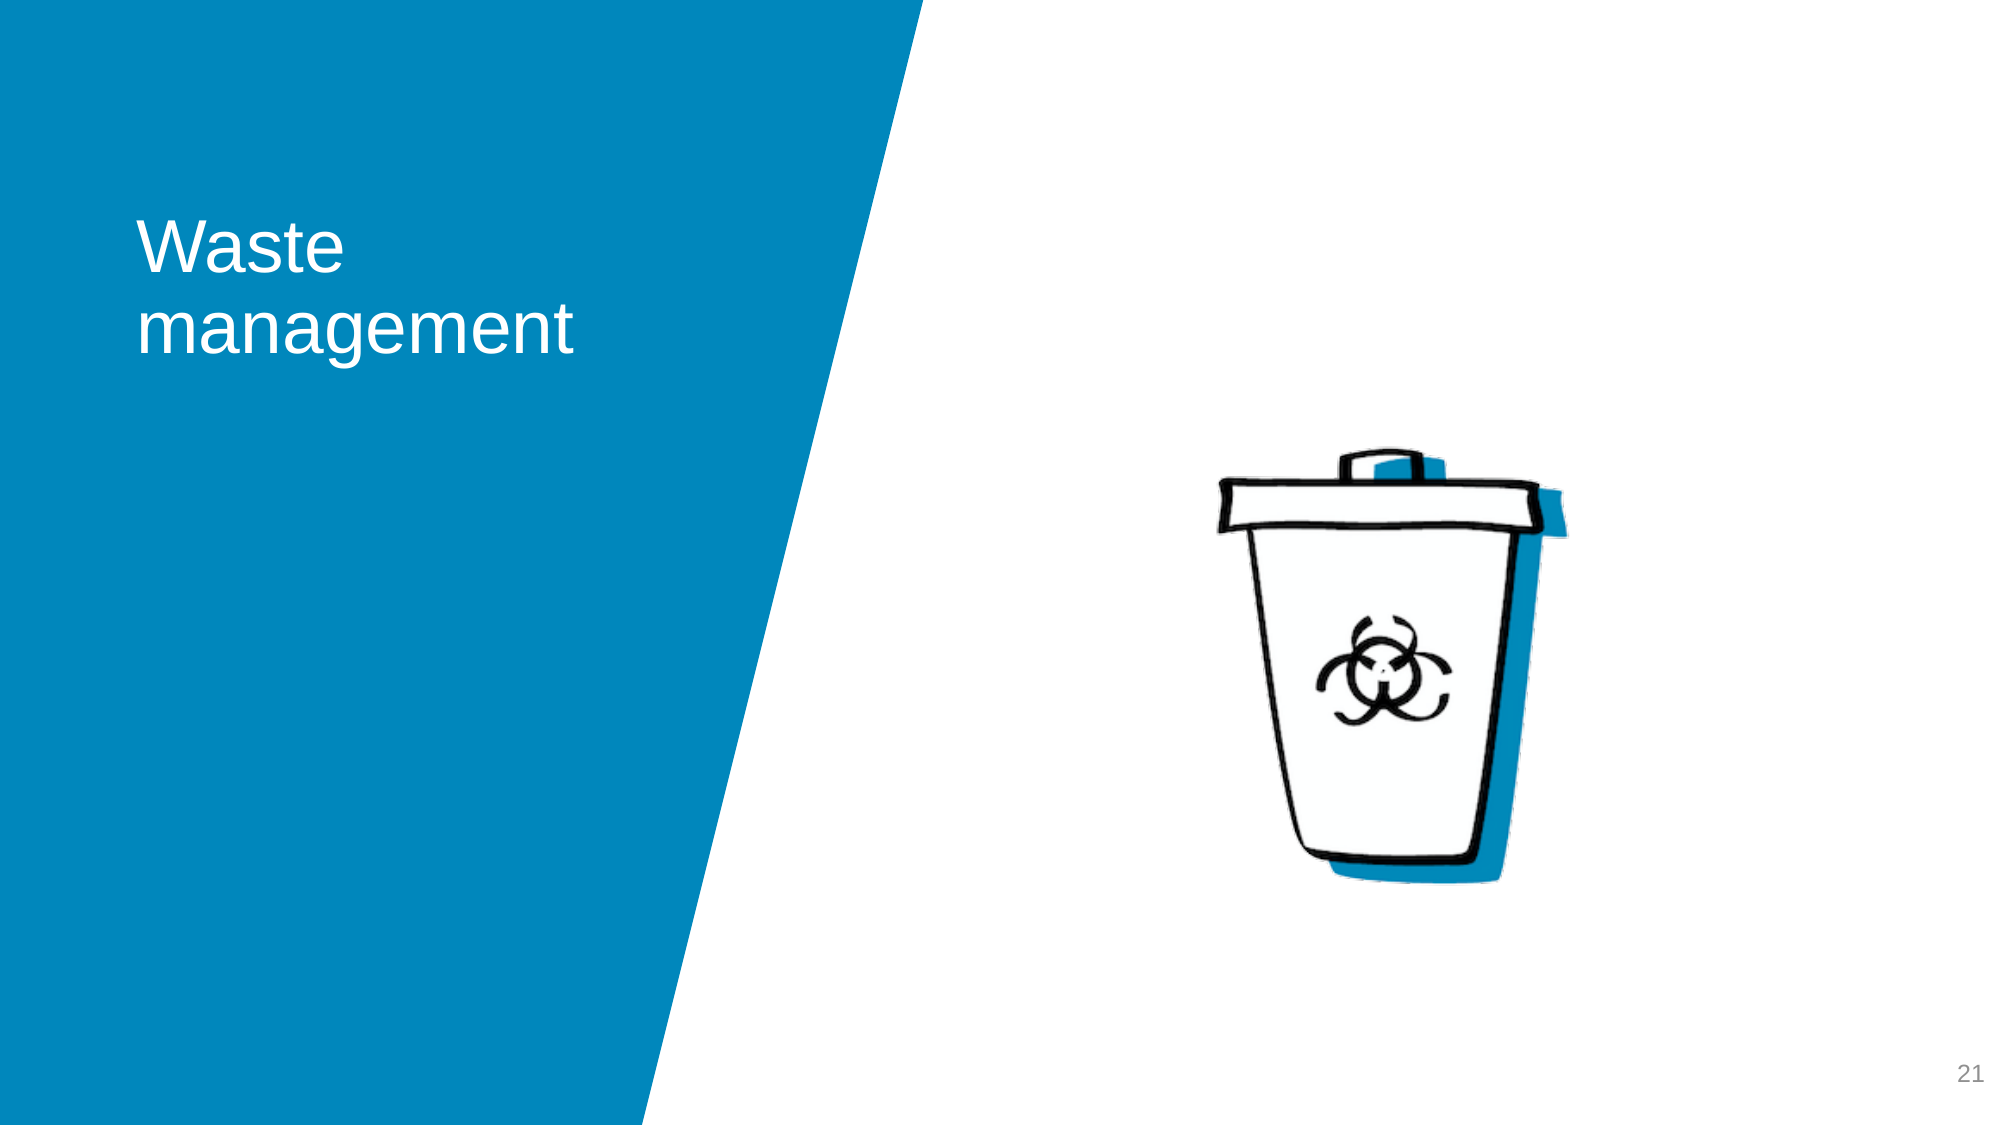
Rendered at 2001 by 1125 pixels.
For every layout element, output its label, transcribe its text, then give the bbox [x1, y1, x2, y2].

slide_number 21 [1550, 1042, 2000, 1103]
title Waste management [136, 0, 775, 371]
picture [1125, 368, 1826, 1010]
